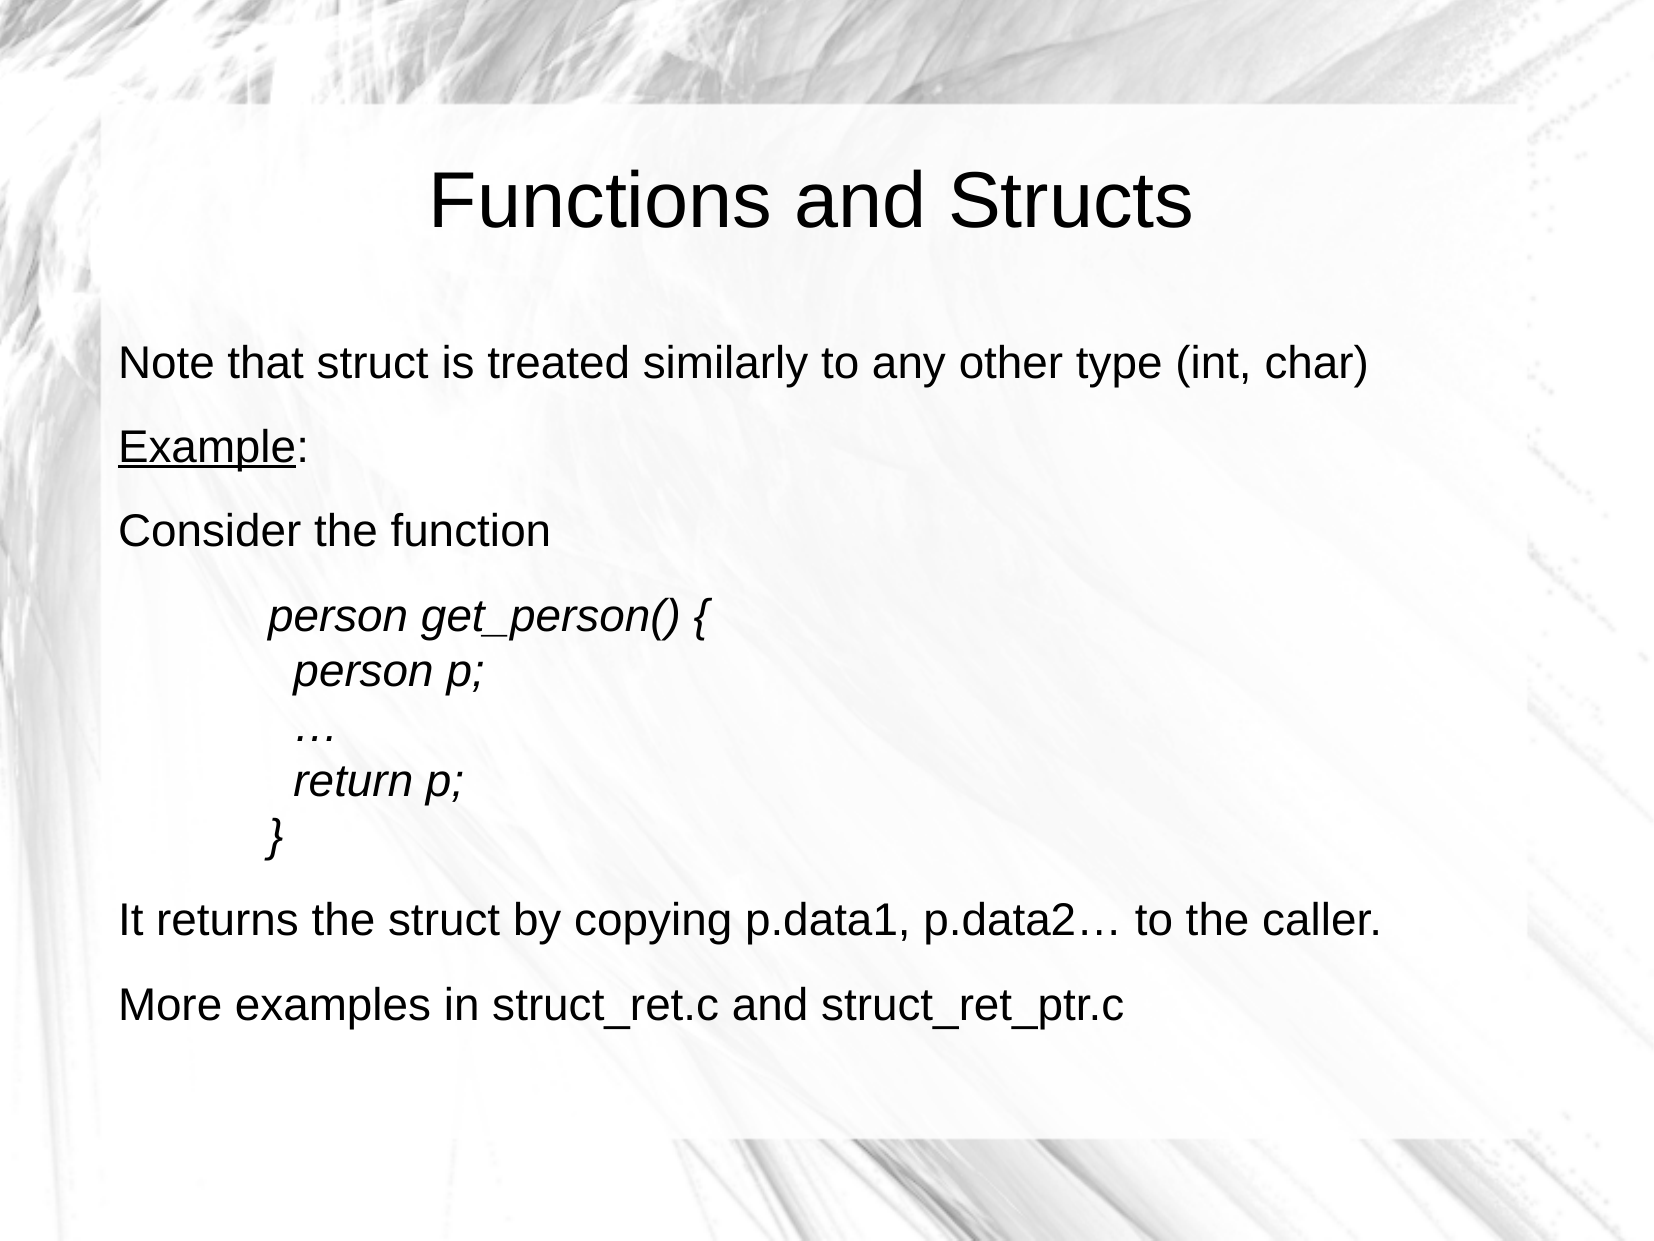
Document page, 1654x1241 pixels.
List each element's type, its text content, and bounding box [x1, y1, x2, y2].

picture [0, 0, 1654, 1241]
title Functions and Structs [118, 93, 1506, 299]
list Note that struct is treated similarly to any other type (int, char) Example: Consider the function person get_person() { person p; … return p; } It returns the struct by copying p.data1, p.data2… to the caller. More examples in struct_ret.c and struct_ret_ptr.c [118, 332, 1571, 1121]
